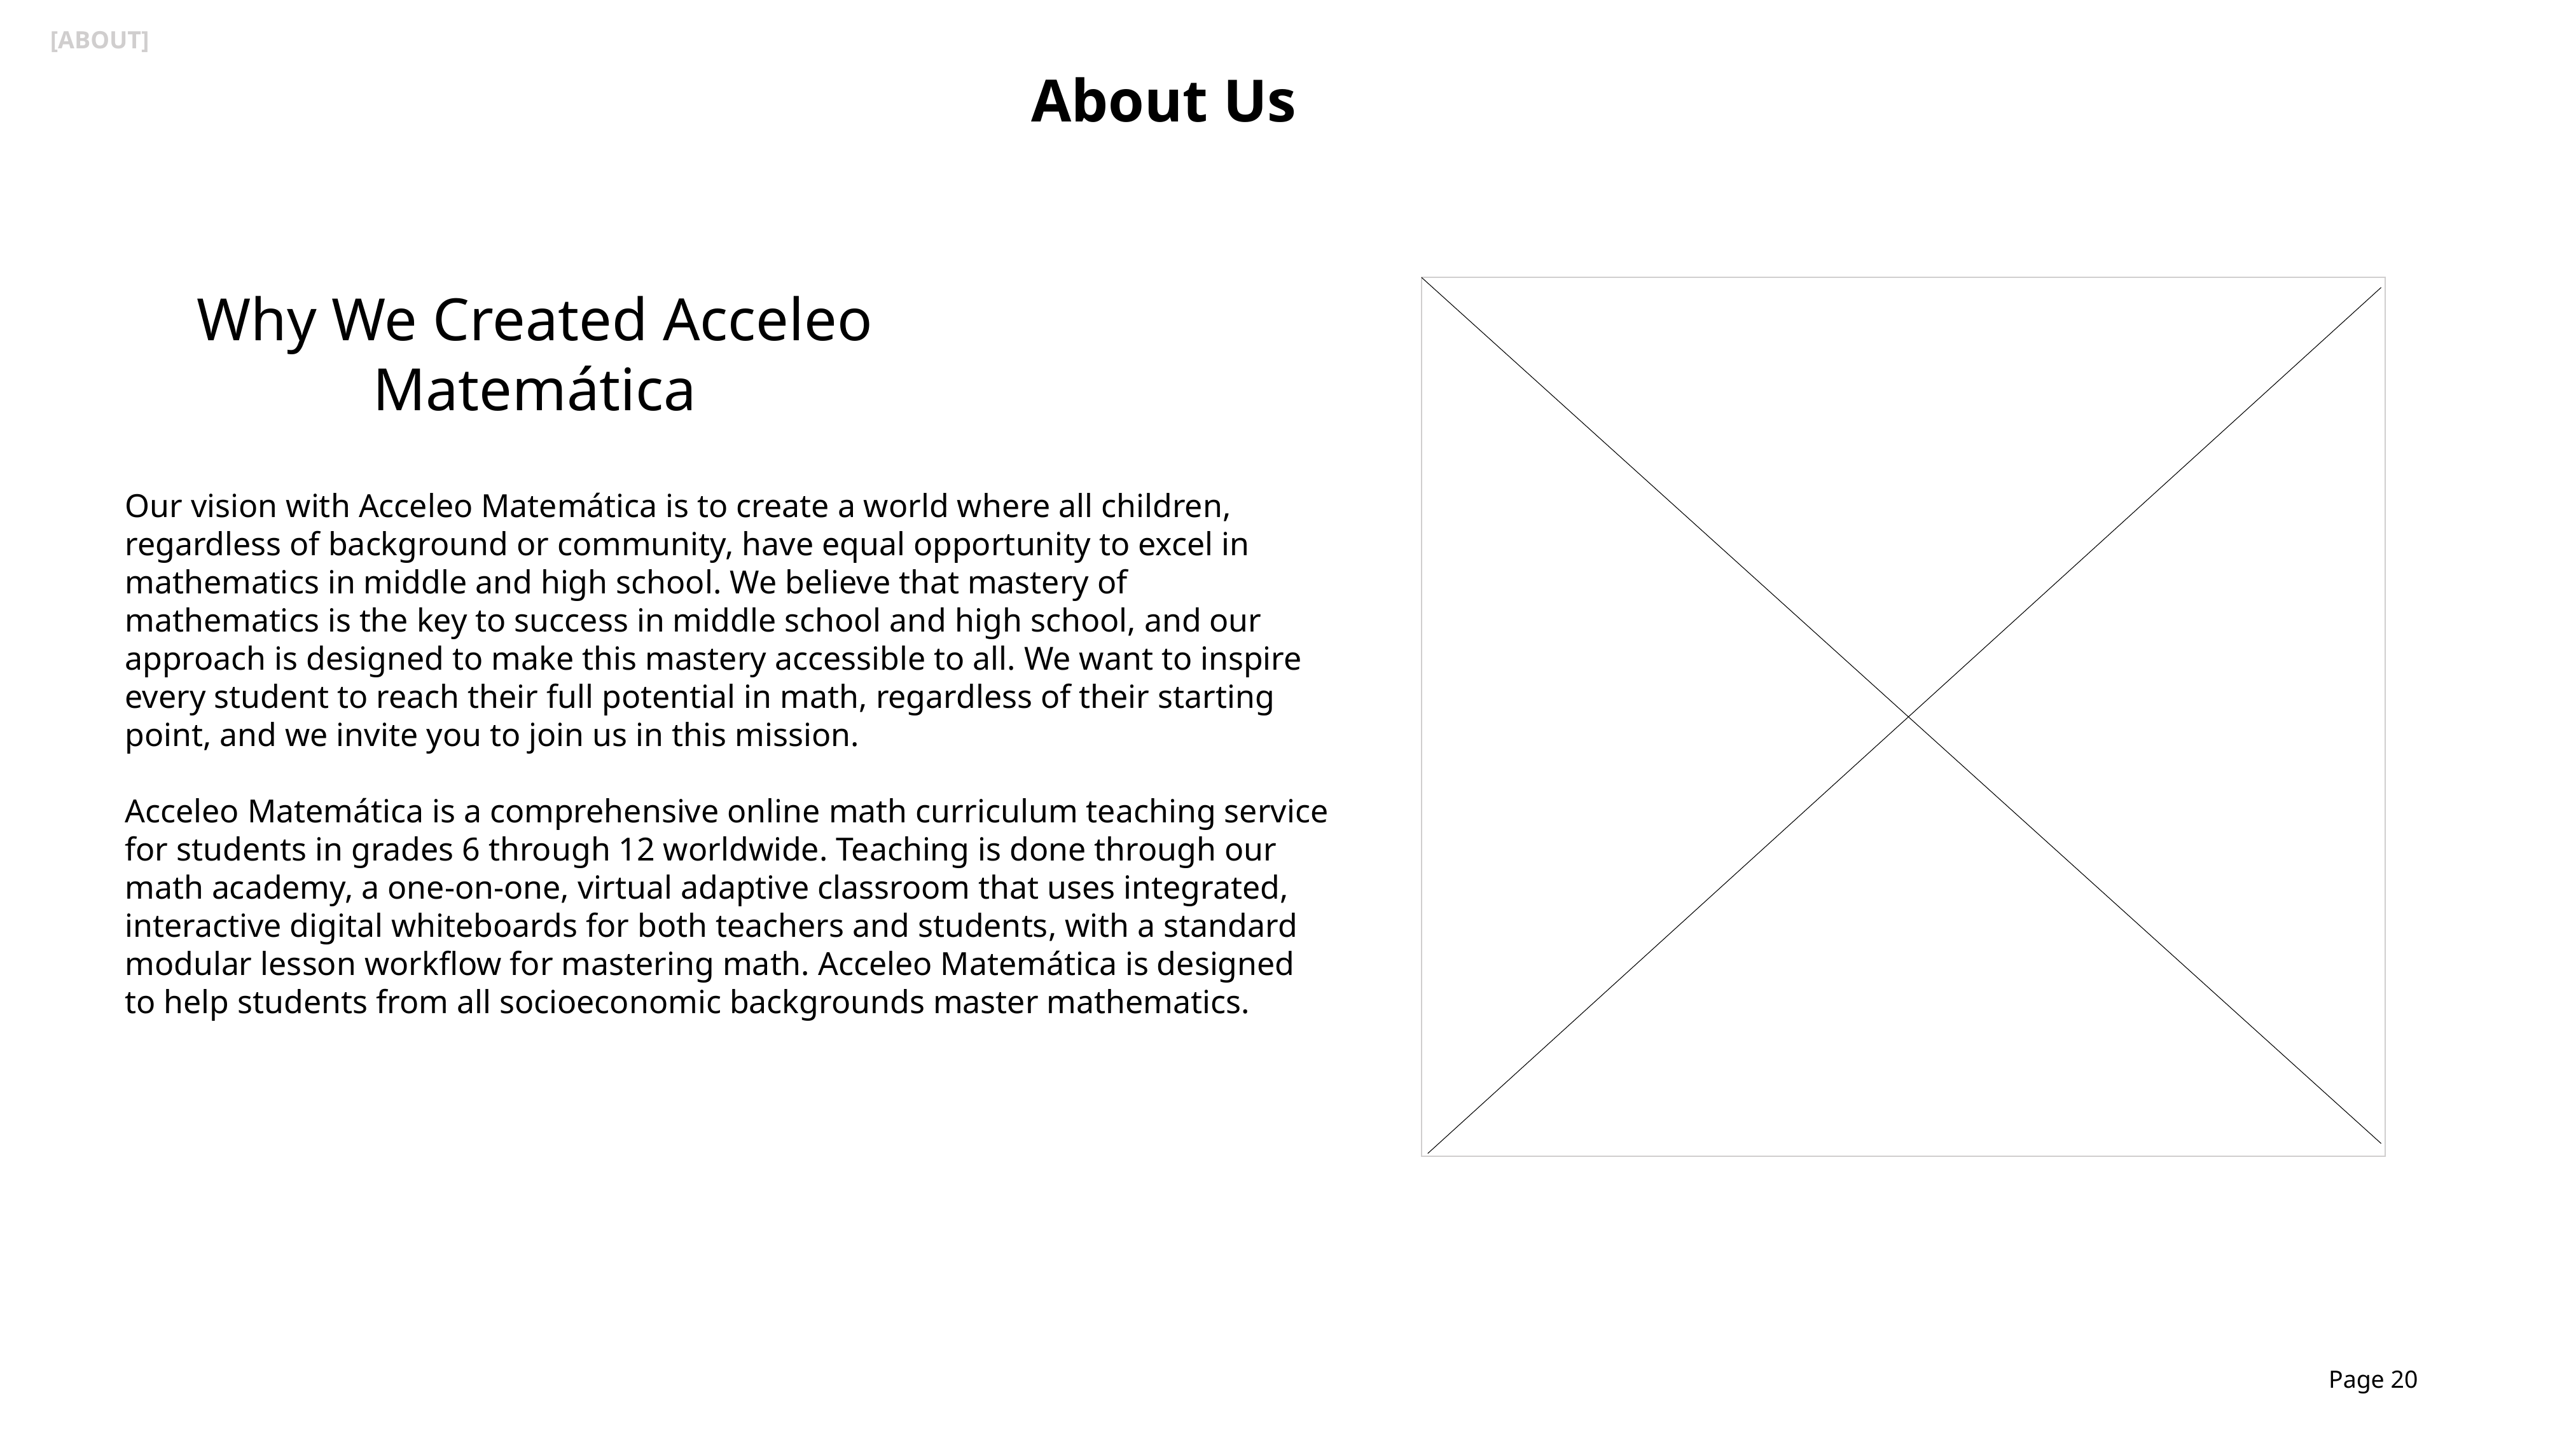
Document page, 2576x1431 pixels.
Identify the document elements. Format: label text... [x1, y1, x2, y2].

text_box [1421, 277, 2386, 1157]
text_box About Us [506, 59, 1822, 138]
text_box Our vision with Acceleo Matemática is to create a world where all children, regardless of background or community, have equal opportunity to excel in mathematics in middle and high school. We believe that mastery of mathematics is the key to success in middle school and high school, and our approach is designed to make this mastery accessible to all. We want to inspire every student to reach their full potential in math, regardless of their starting point, and we invite you to join us in this mission. Acceleo Matemática is a comprehensive online math curriculum teaching service for students in grades 6 through 12 worldwide. Teaching is done through our math academy, a one-on-one, virtual adaptive classroom that uses integrated, interactive digital whiteboards for both teachers and students, with a standard modular lesson workflow for mastering math. Acceleo Matemática is designed to help students from all socioeconomic backgrounds master mathematics. [115, 481, 1340, 1063]
text_box Page 20 [2018, 1359, 2428, 1398]
text_box Why We Created Acceleo Matemática [41, 277, 1029, 427]
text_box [1427, 1144, 2381, 1154]
text_box [ABOUT] [41, 20, 191, 59]
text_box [1422, 277, 2381, 1144]
